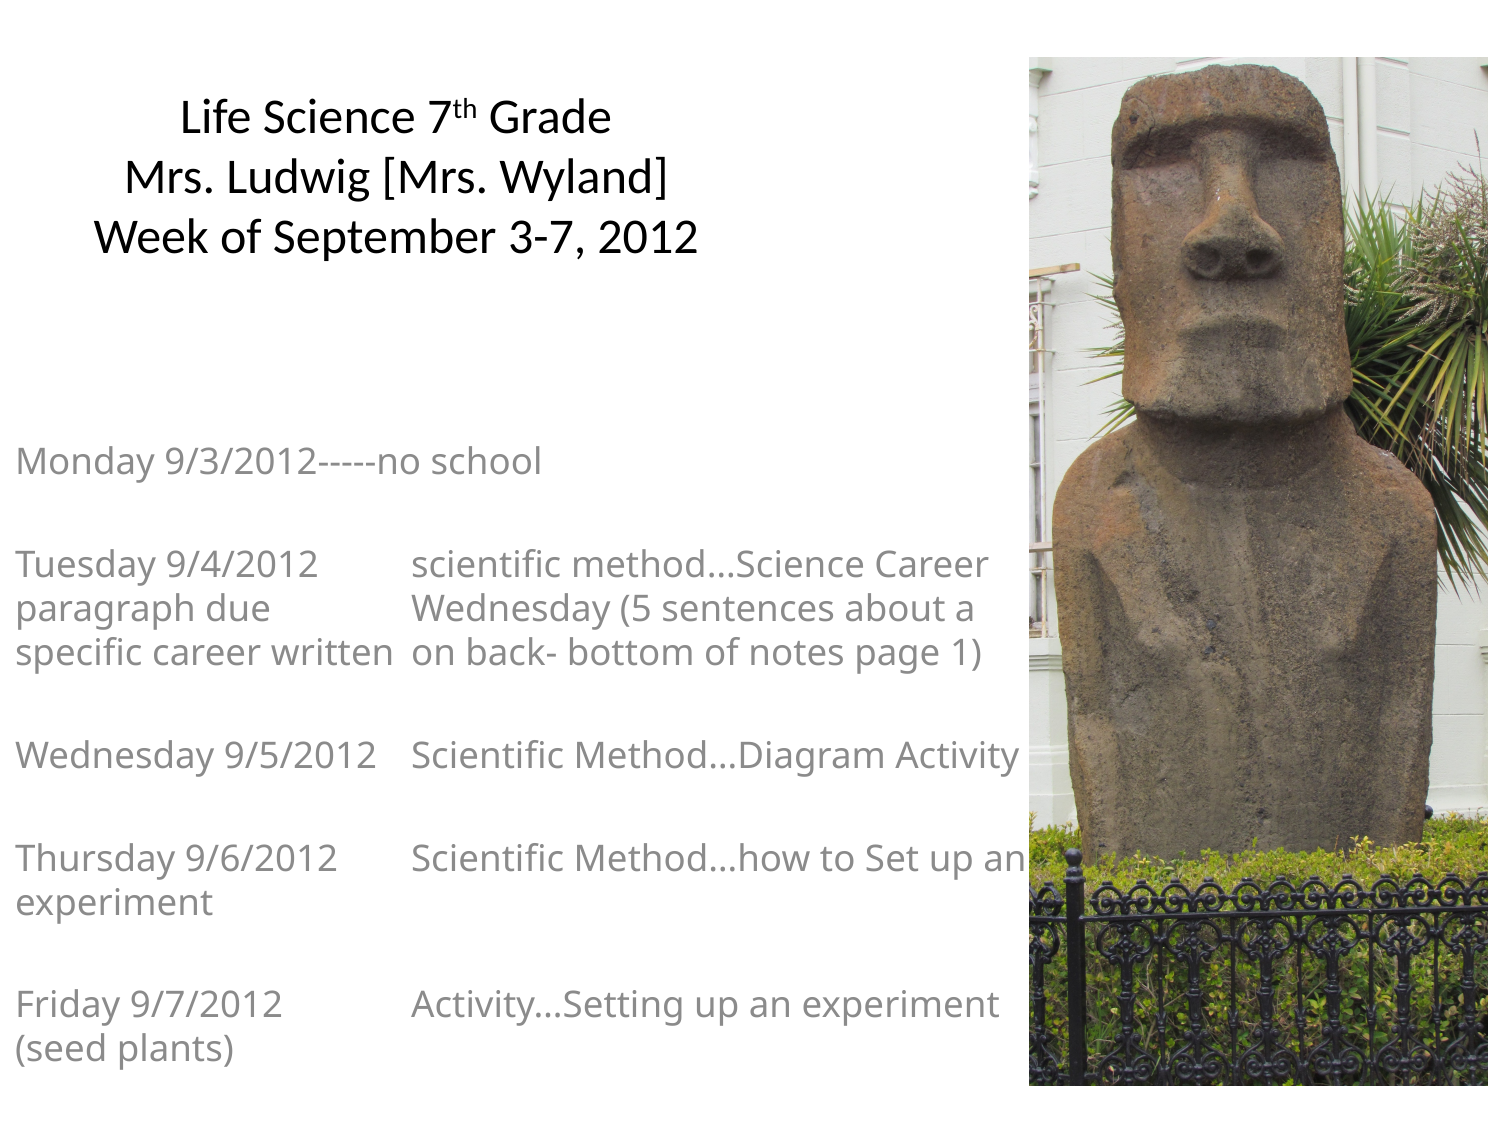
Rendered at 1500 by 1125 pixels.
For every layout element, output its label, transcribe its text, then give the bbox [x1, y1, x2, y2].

subtitle Monday 9/3/2012-----no school Tuesday 9/4/2012 scientific method…Science Career paragraph due Wednesday (5 sentences about a specific career written on back- bottom of notes page 1) Wednesday 9/5/2012 Scientific Method…Diagram Activity Thursday 9/6/2012 Scientific Method…how to Set up an experiment Friday 9/7/2012 Activity…Setting up an experiment (seed plants) [0, 430, 1025, 1090]
picture [1029, 56, 1488, 1087]
title Life Science 7th Grade Mrs. Ludwig [Mrs. Wyland] Week of September 3-7, 2012 [64, 76, 728, 272]
